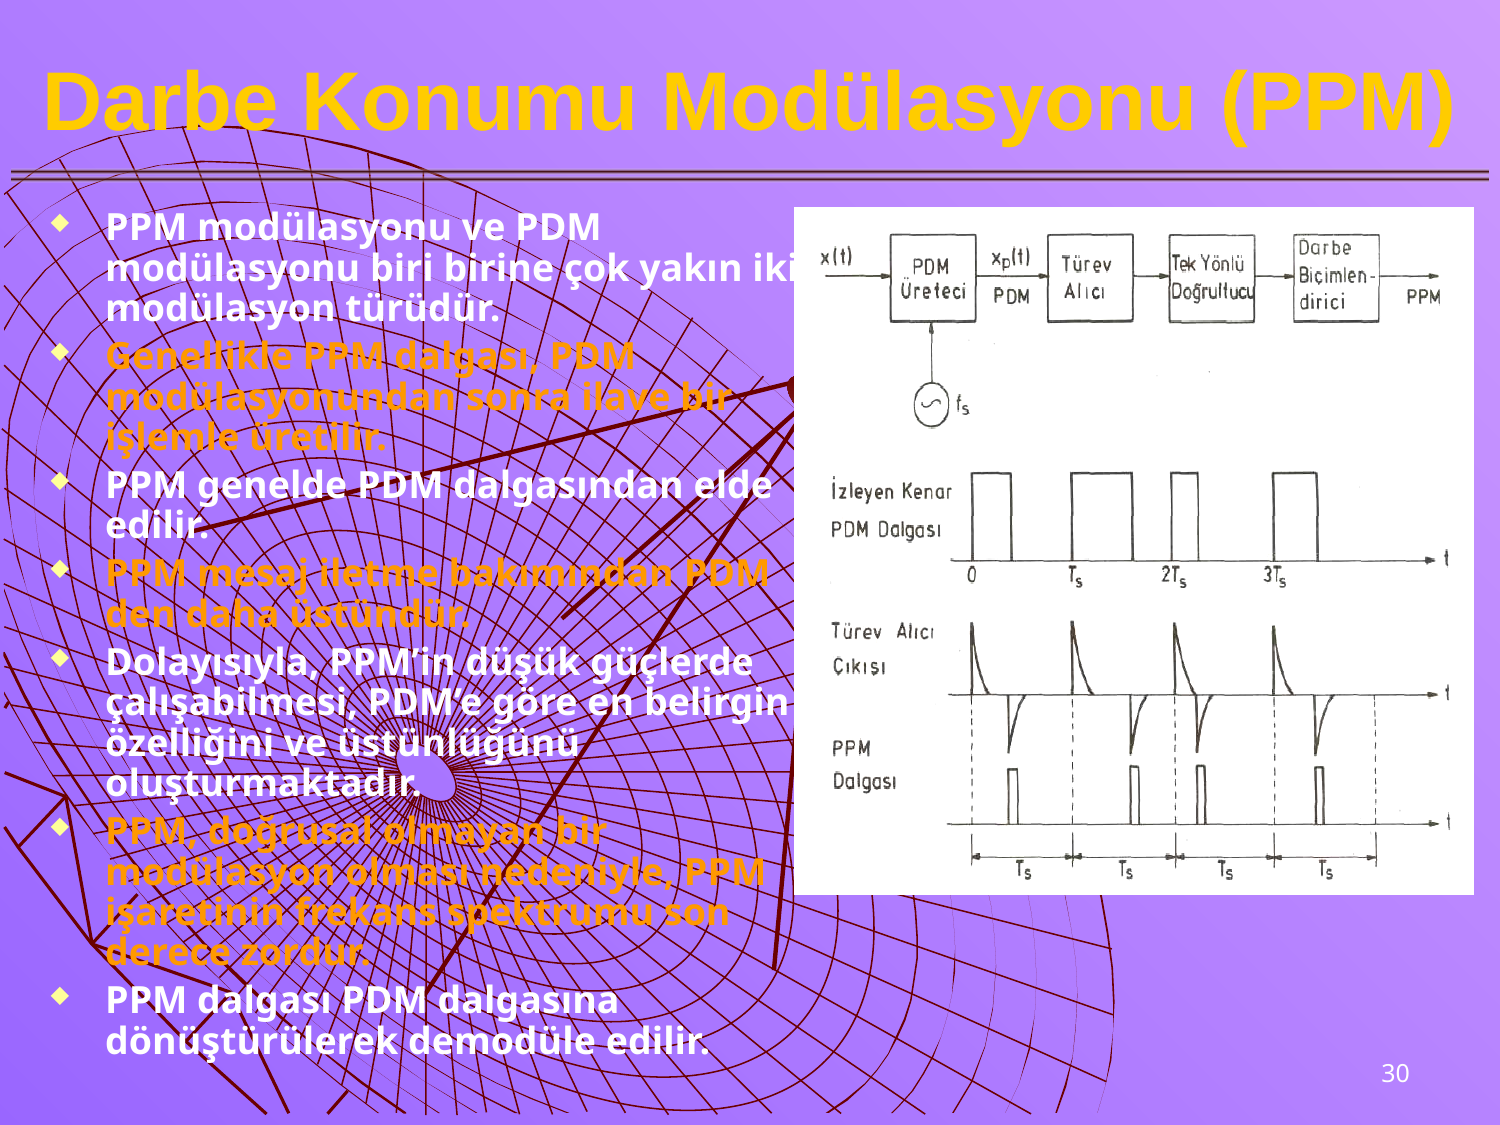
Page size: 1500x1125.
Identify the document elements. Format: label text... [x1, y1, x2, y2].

title Darbe Konumu Modülasyonu (PPM) [0, 15, 1500, 179]
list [794, 207, 1474, 895]
slide_number 30 [1074, 1023, 1426, 1100]
list PPM modülasyonu ve PDM modülasyonu biri birine çok yakın iki modülasyon türüdür. Genellikle PPM dalgası, PDM modülasyonundan sonra ilave bir işlemle üretilir. PPM genelde PDM dalgasından elde edilir. PPM mesaj iletme bakımından PDM den daha üstündür. Dolayısıyla, PPM’in düşük güçlerde çalışabilmesi, PDM’e göre en belirgin özelliğini ve üstünlüğünü oluşturmaktadır. PPM, doğrusal olmayan bir modülasyon olması nedeniyle, PPM işaretinin frekans spektrumu son derece zordur. PPM dalgası PDM dalgasına dönüştürülerek demodüle edilir. [33, 200, 817, 1095]
